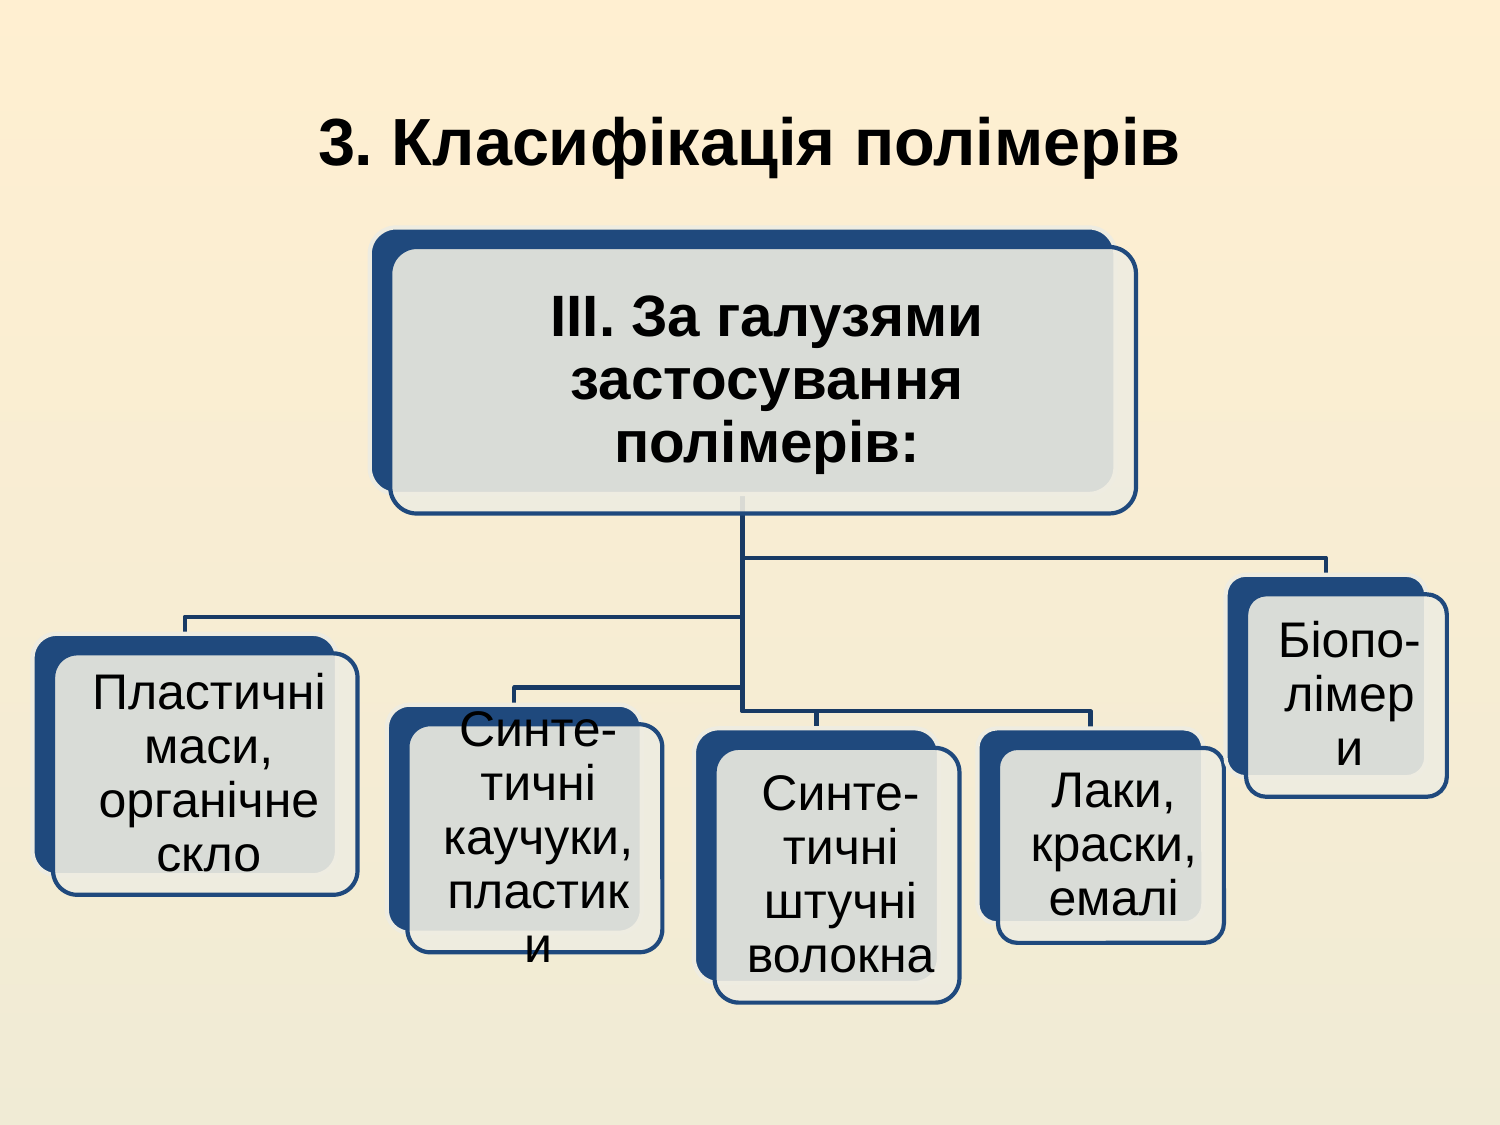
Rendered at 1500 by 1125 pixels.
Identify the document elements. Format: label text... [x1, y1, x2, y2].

title 3. Класифікація полімерів [75, 45, 1425, 206]
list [41, 207, 1459, 1059]
